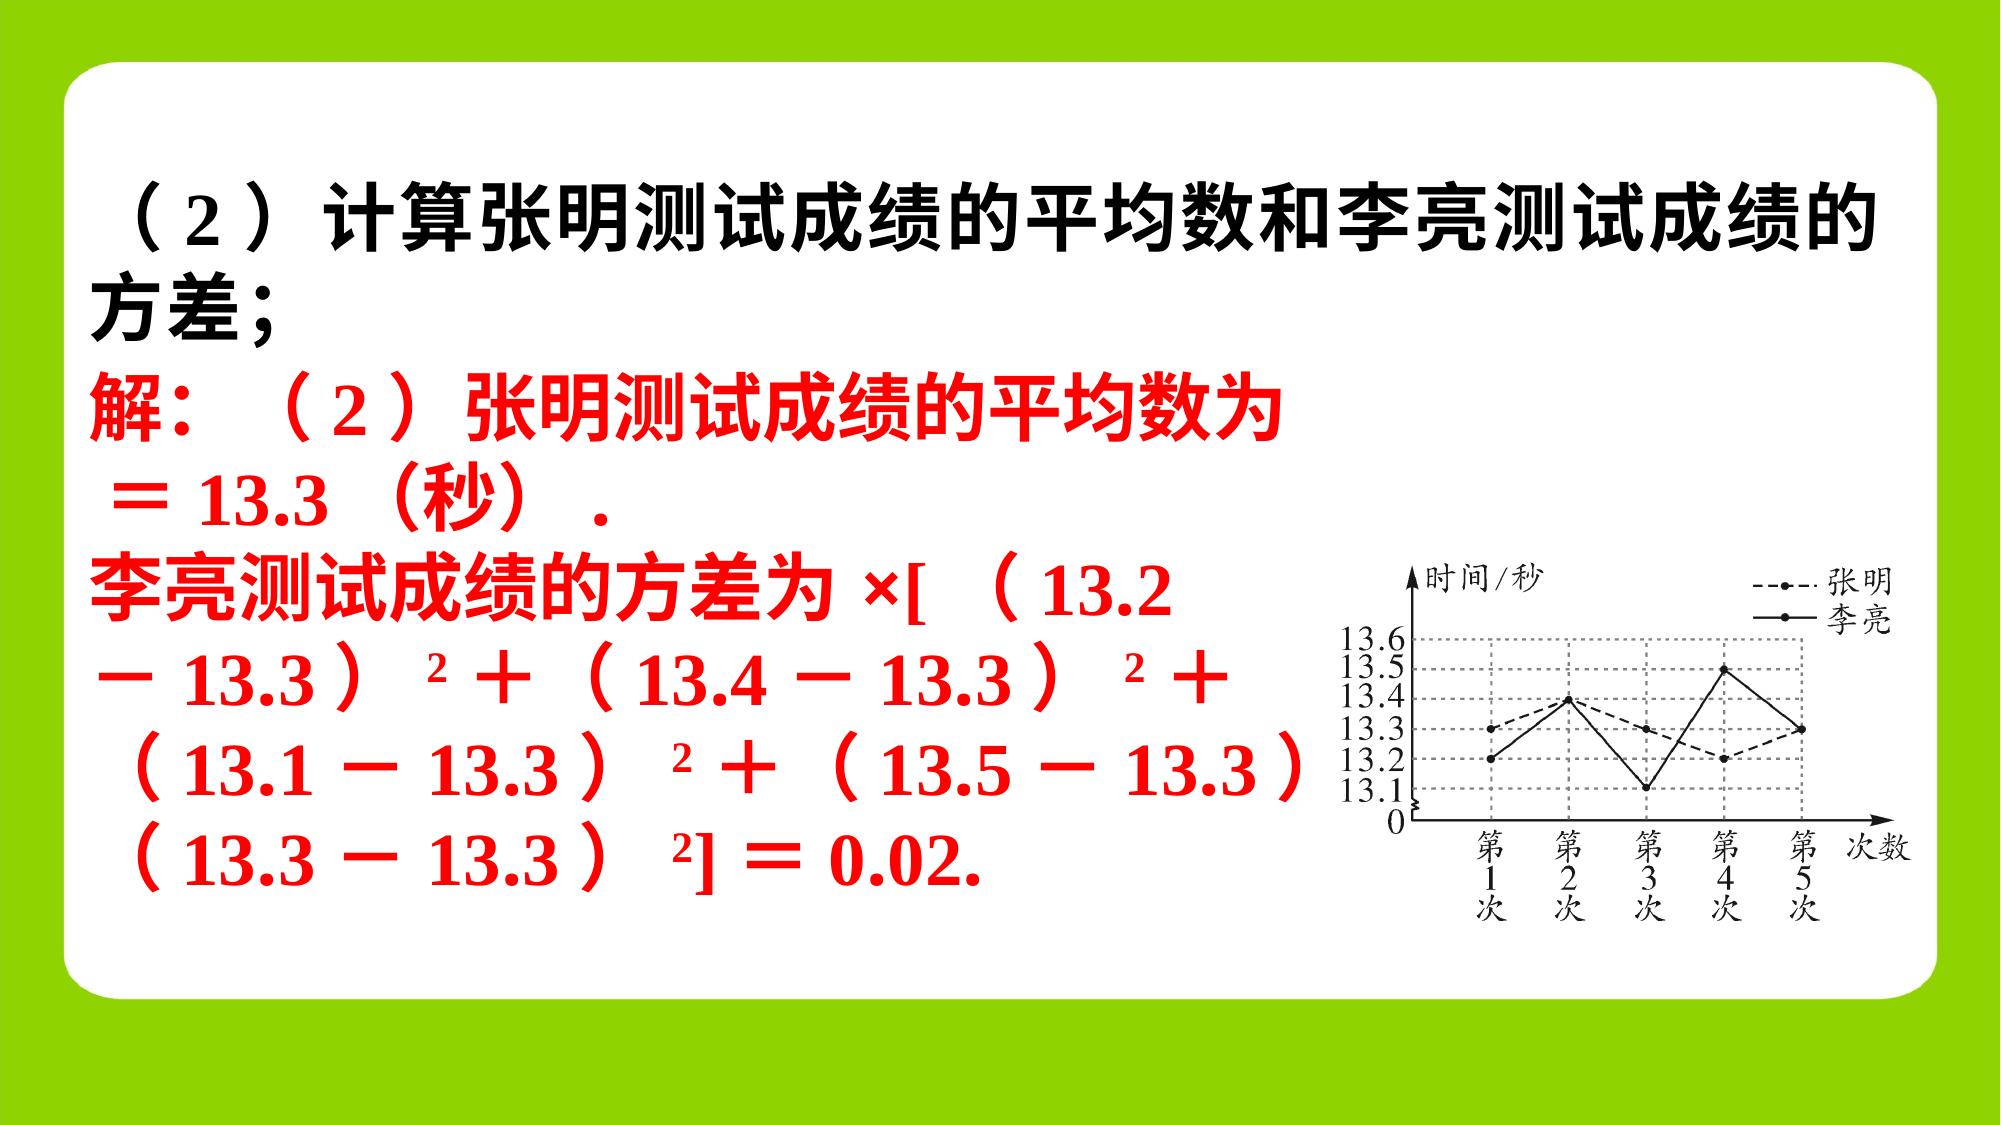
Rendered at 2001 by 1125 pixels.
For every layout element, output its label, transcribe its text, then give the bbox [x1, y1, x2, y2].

picture [0, 0, 2001, 1125]
text_box （2）计算张明测试成绩的平均数和李亮测试成绩的 方差； [88, 170, 1912, 352]
